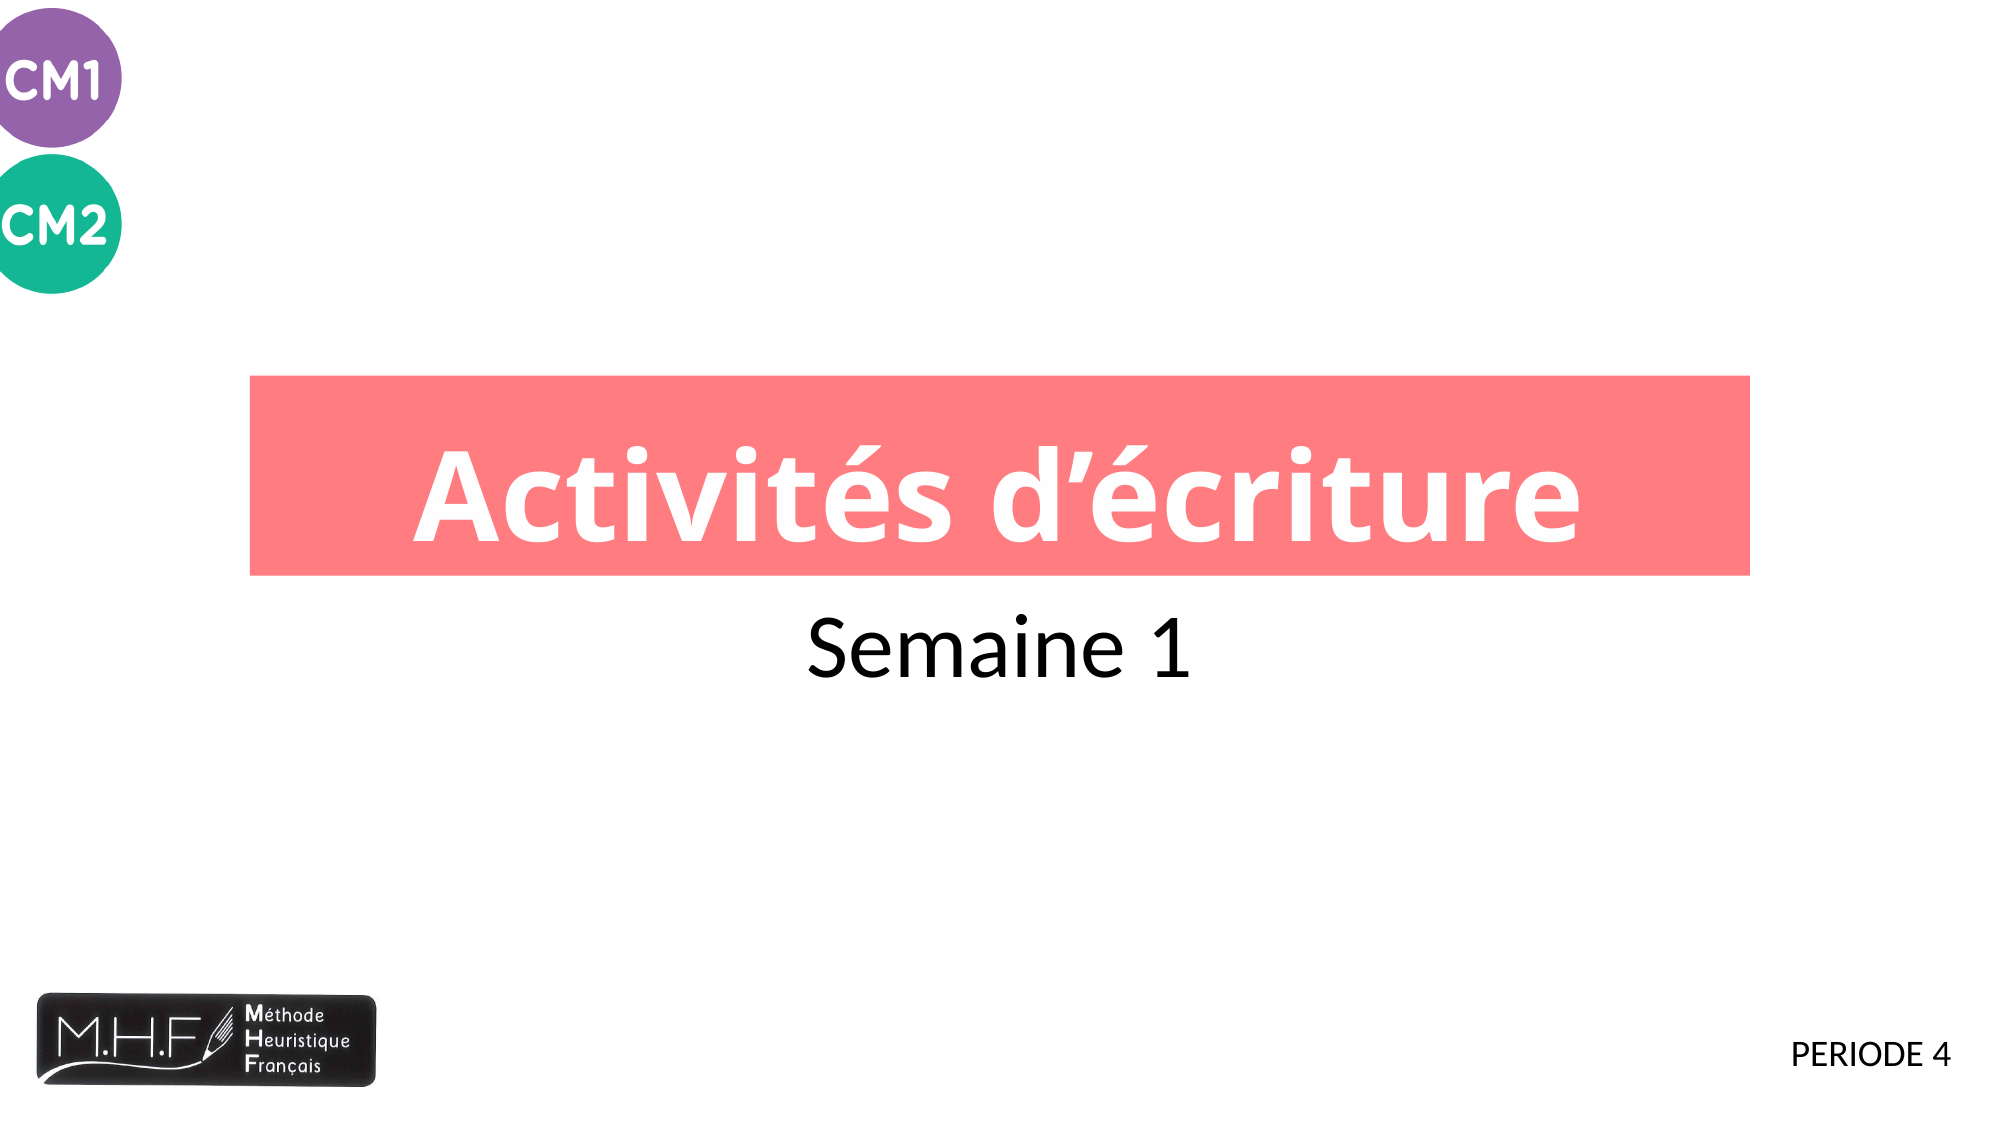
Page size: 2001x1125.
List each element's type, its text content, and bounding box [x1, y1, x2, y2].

text_box PERIODE 4 [1362, 1021, 1967, 1082]
subtitle Semaine 1 [249, 590, 1750, 863]
picture [33, 990, 379, 1089]
title Activités d’écriture [249, 375, 1750, 576]
picture [0, 0, 134, 298]
